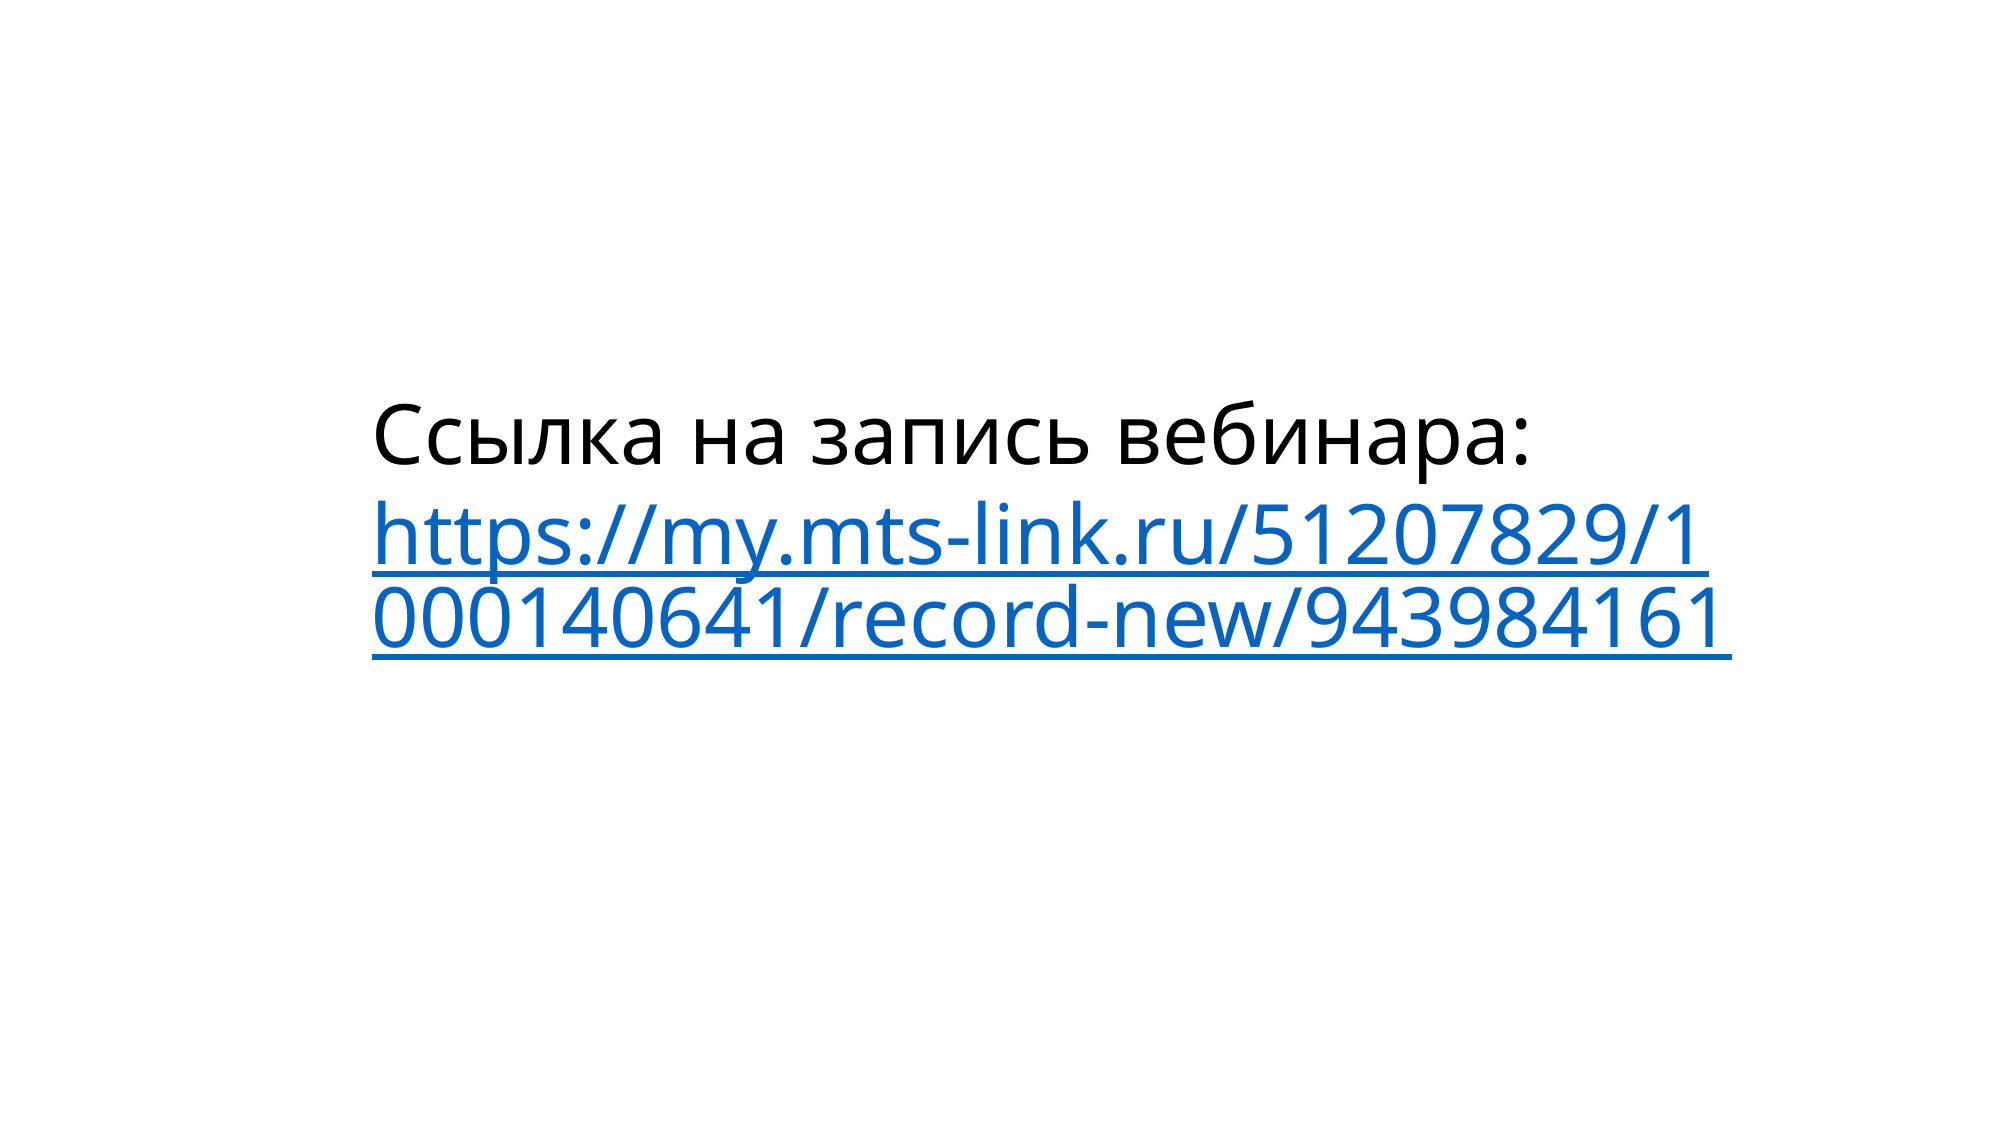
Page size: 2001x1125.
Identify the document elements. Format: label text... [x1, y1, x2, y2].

text_box Ссылка на запись вебинара: https://my.mts-link.ru/51207829/1000140641/record-new/943984161 [356, 373, 1748, 703]
